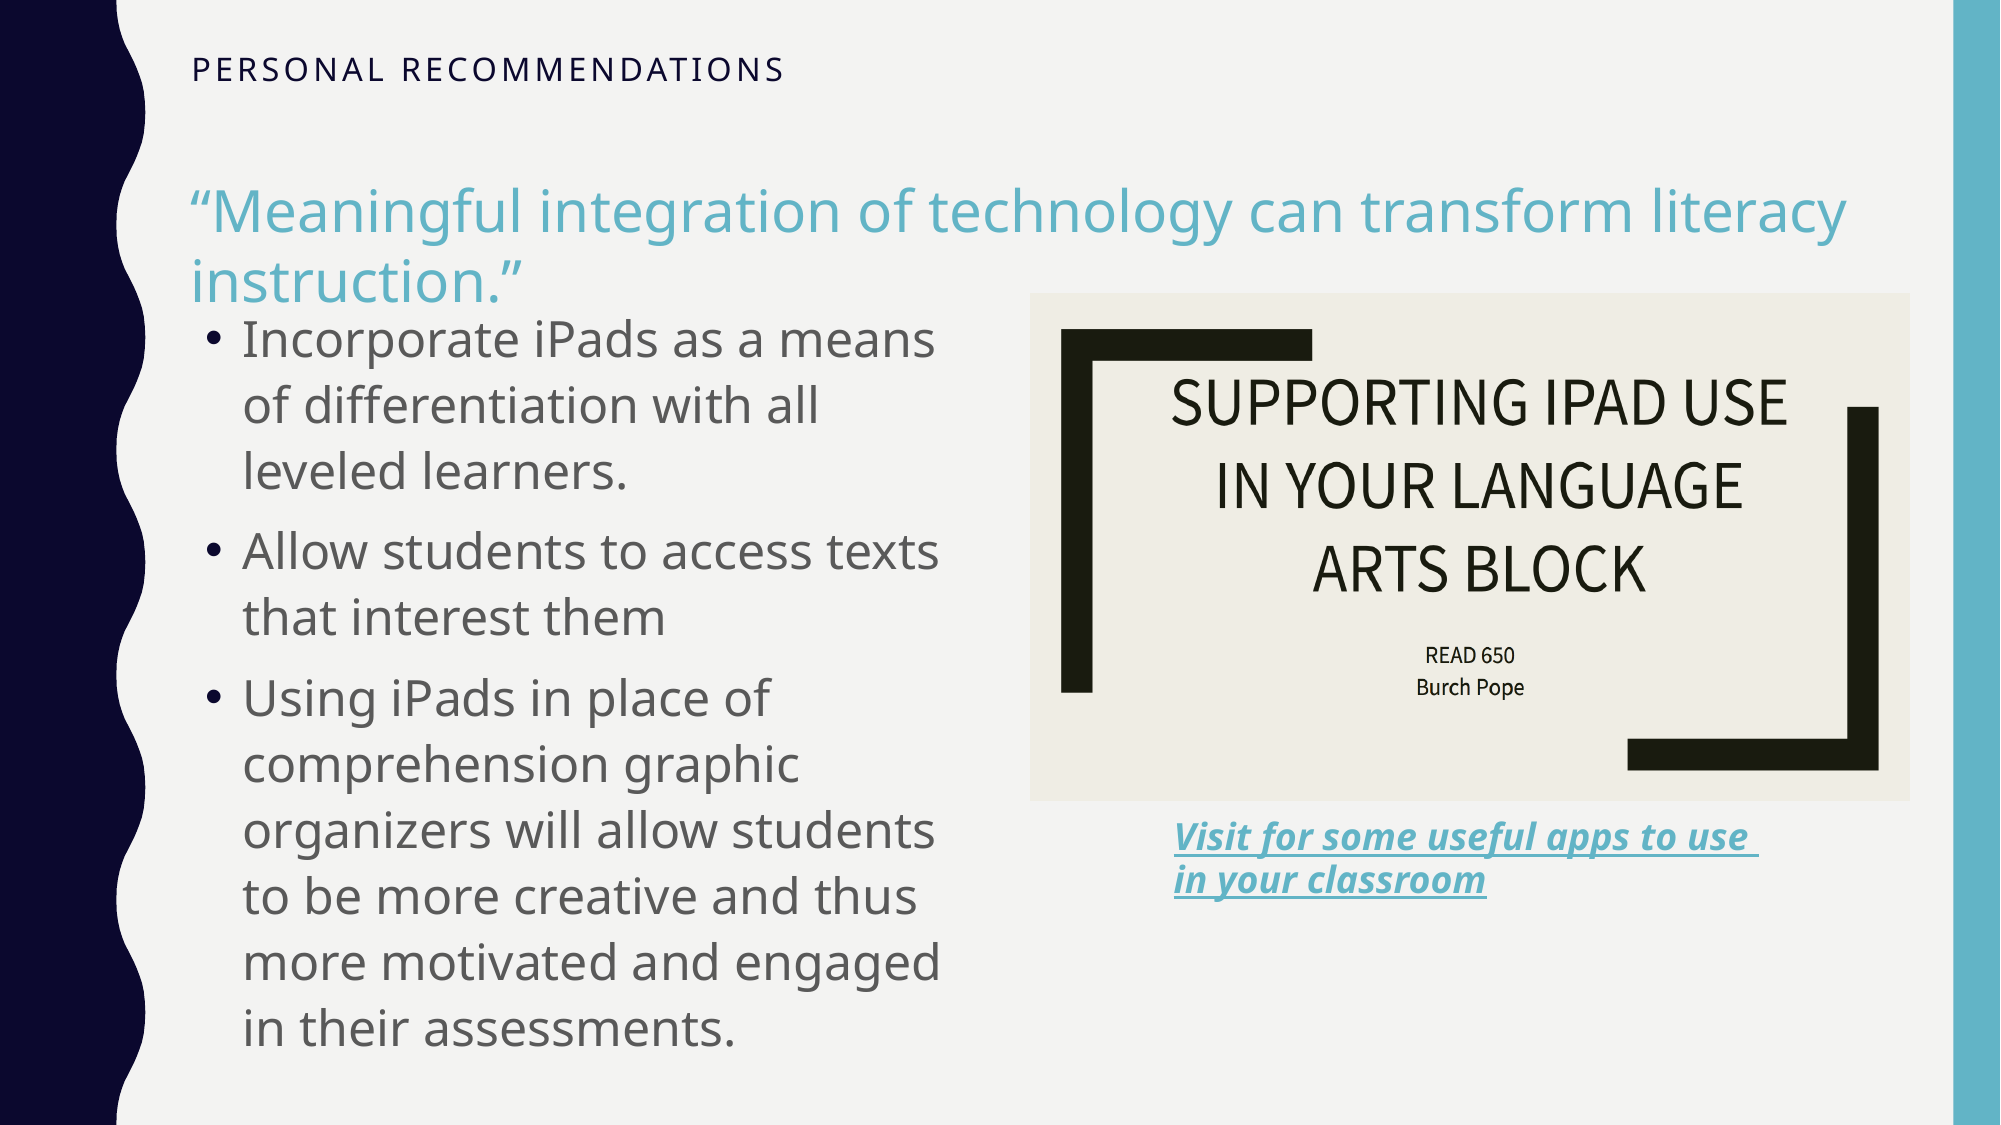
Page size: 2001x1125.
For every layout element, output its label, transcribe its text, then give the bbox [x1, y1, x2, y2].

list Visit for some useful apps to use in your classroom [1158, 801, 1782, 936]
text_box “Meaningful integration of technology can transform literacy instruction.” [176, 167, 1945, 322]
picture [1030, 293, 1910, 801]
title Personal Recommendations [176, 46, 1846, 167]
list Incorporate iPads as a means of differentiation with all leveled learners. Allow students to access texts that interest them Using iPads in place of comprehension graphic organizers will allow students to be more creative and thus more motivated and engaged in their assessments. [190, 322, 1011, 1009]
